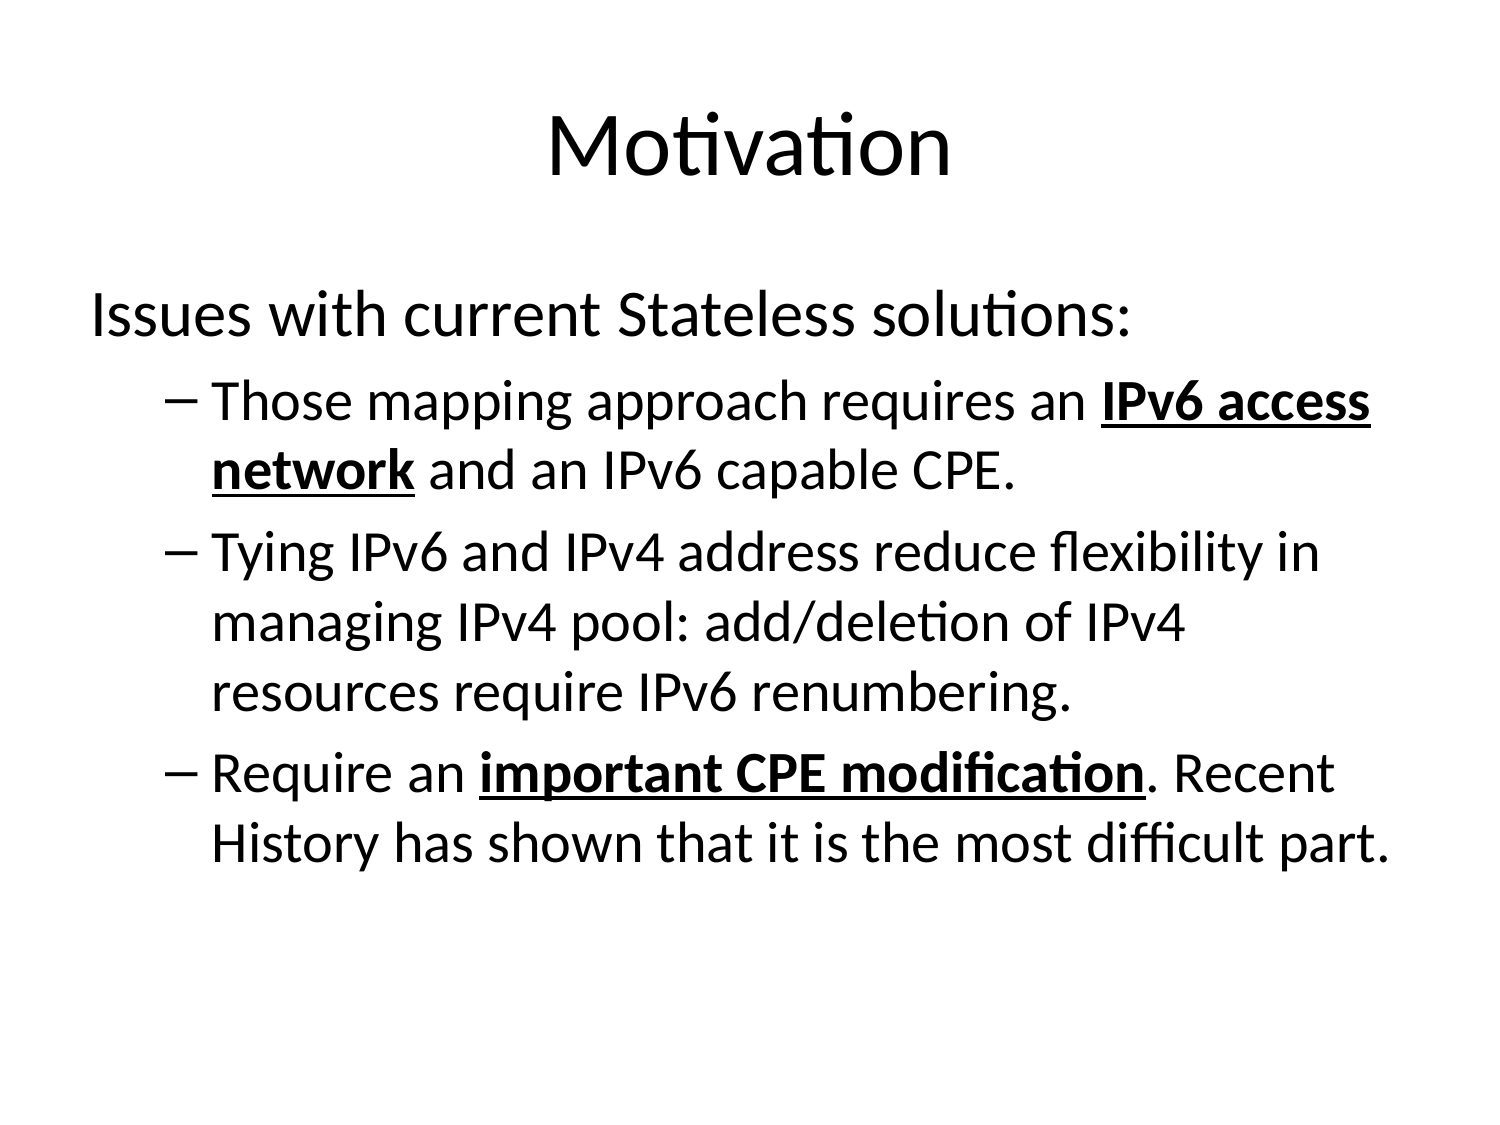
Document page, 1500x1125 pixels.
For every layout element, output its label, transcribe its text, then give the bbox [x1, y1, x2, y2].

list Issues with current Stateless solutions: Those mapping approach requires an IPv6 access network and an IPv6 capable CPE. Tying IPv6 and IPv4 address reduce flexibility in managing IPv4 pool: add/deletion of IPv4 resources require IPv6 renumbering. Require an important CPE modification. Recent History has shown that it is the most difficult part. [75, 262, 1425, 1005]
title Motivation [75, 45, 1425, 233]
